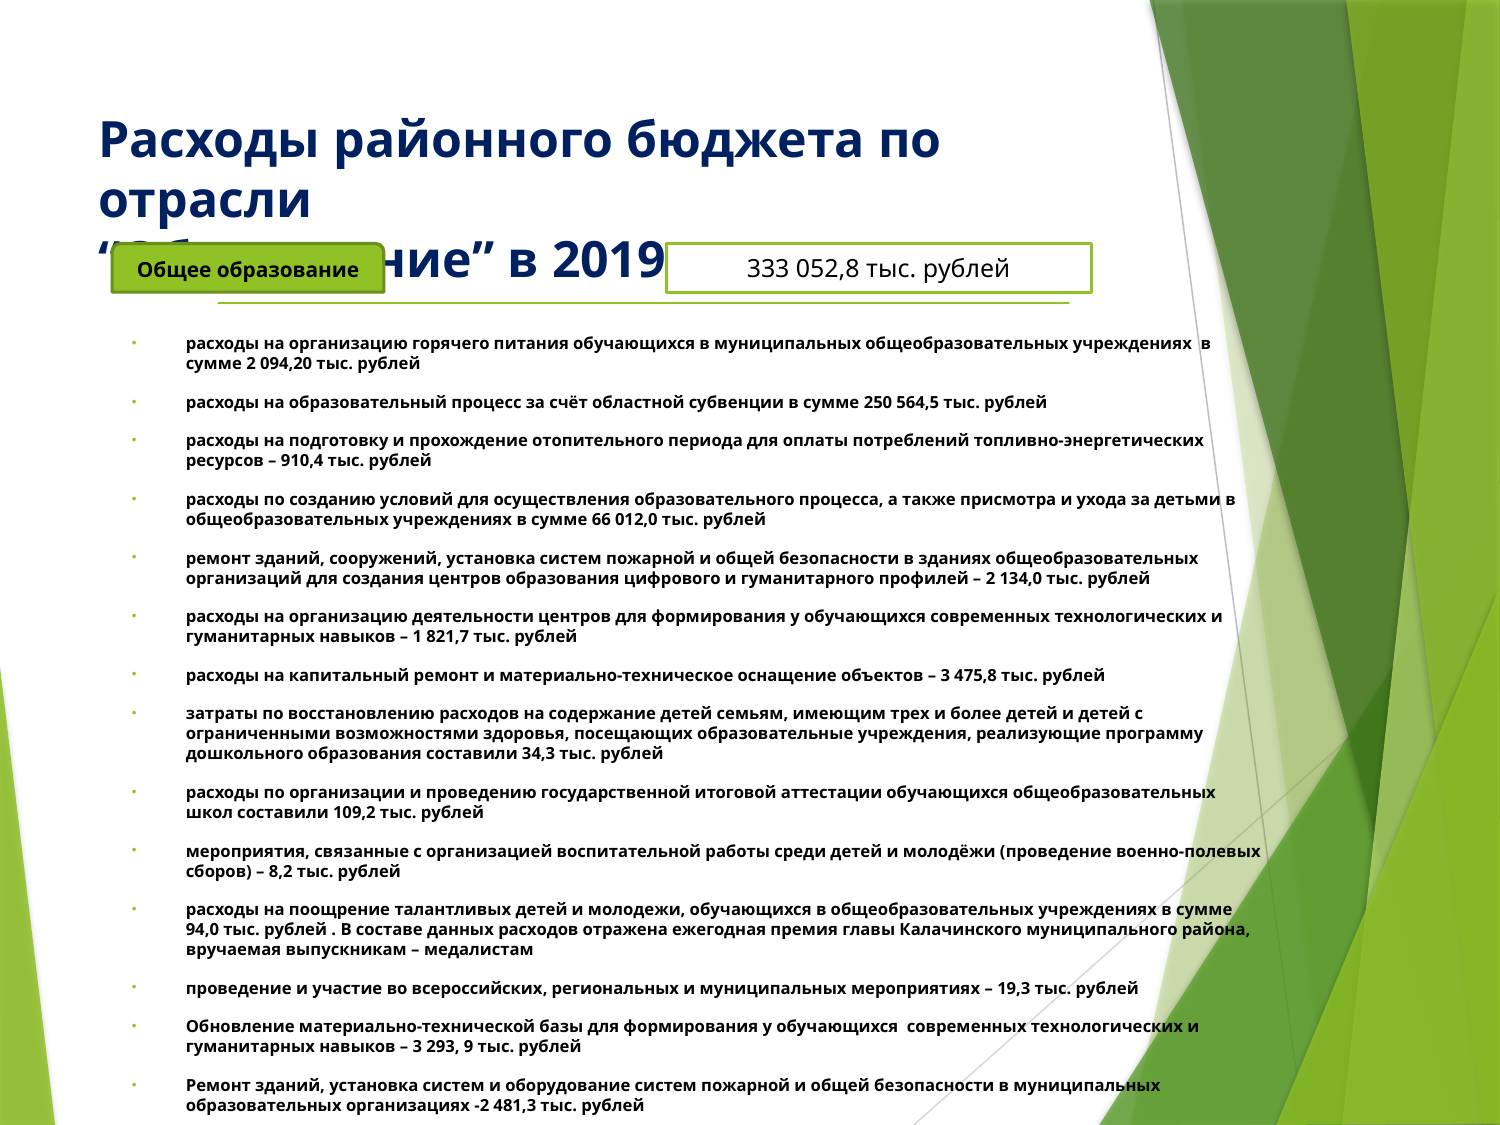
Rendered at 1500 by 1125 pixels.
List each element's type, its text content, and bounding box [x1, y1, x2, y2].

text_box 333 052,8 тыс. рублей [665, 242, 1093, 294]
list расходы на организацию горячего питания обучающихся в муниципальных общеобразовательных учреждениях в сумме 2 094,20 тыс. рублей расходы на образовательный процесс за счёт областной субвенции в сумме 250 564,5 тыс. рублей расходы на подготовку и прохождение отопительного периода для оплаты потреблений топливно-энергетических ресурсов – 910,4 тыс. рублей расходы по созданию условий для осуществления образовательного процесса, а также присмотра и ухода за детьми в общеобразовательных учреждениях в сумме 66 012,0 тыс. рублей ремонт зданий, сооружений, установка систем пожарной и общей безопасности в зданиях общеобразовательных организаций для создания центров образования цифрового и гуманитарного профилей – 2 134,0 тыс. рублей расходы на организацию деятельности центров для формирования у обучающихся современных технологических и гуманитарных навыков – 1 821,7 тыс. рублей расходы на капитальный ремонт и материально-техническое оснащение объектов – 3 475,8 тыс. рублей затраты по восстановлению расходов на содержание детей семьям, имеющим трех и более детей и детей с ограниченными возможностями здоровья, посещающих образовательные учреждения, реализующие программу дошкольного образования составили 34,3 тыс. рублей расходы по организации и проведению государственной итоговой аттестации обучающихся общеобразовательных школ составили 109,2 тыс. рублей мероприятия, связанные с организацией воспитательной работы среди детей и молодёжи (проведение военно-полевых сборов) – 8,2 тыс. рублей расходы на поощрение талантливых детей и молодежи, обучающихся в общеобразовательных учреждениях в сумме 94,0 тыс. рублей . В составе данных расходов отражена ежегодная премия главы Калачинского муниципального района, вручаемая выпускникам – медалистам проведение и участие во всероссийских, региональных и муниципальных мероприятиях – 19,3 тыс. рублей Обновление материально-технической базы для формирования у обучающихся современных технологических и гуманитарных навыков – 3 293, 9 тыс. рублей Ремонт зданий, установка систем и оборудование систем пожарной и общей безопасности в муниципальных образовательных организациях -2 481,3 тыс. рублей [116, 287, 1282, 1125]
title Расходы районного бюджета по отрасли “Образование” в 2019 году [83, 99, 1142, 317]
text_box Общее образование [110, 241, 386, 294]
